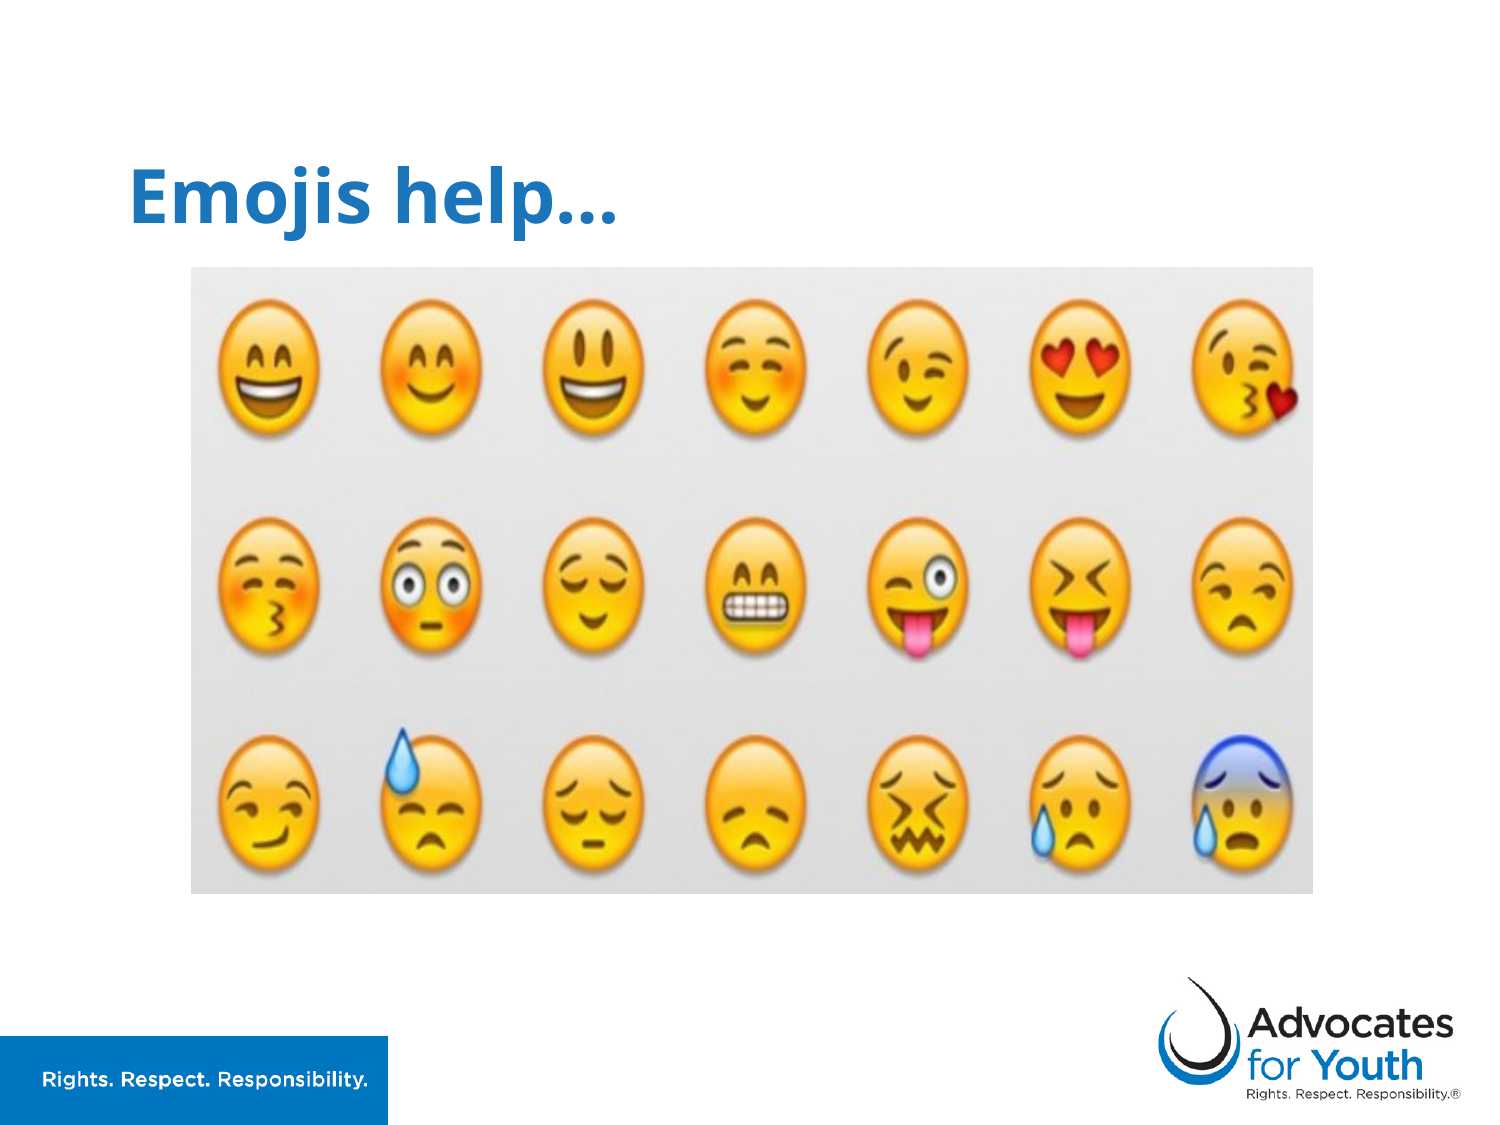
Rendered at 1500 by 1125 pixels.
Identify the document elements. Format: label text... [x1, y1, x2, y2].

picture [0, 1036, 388, 1125]
picture [191, 266, 1313, 894]
title Emojis help… [112, 99, 1388, 288]
picture [1126, 958, 1500, 1125]
